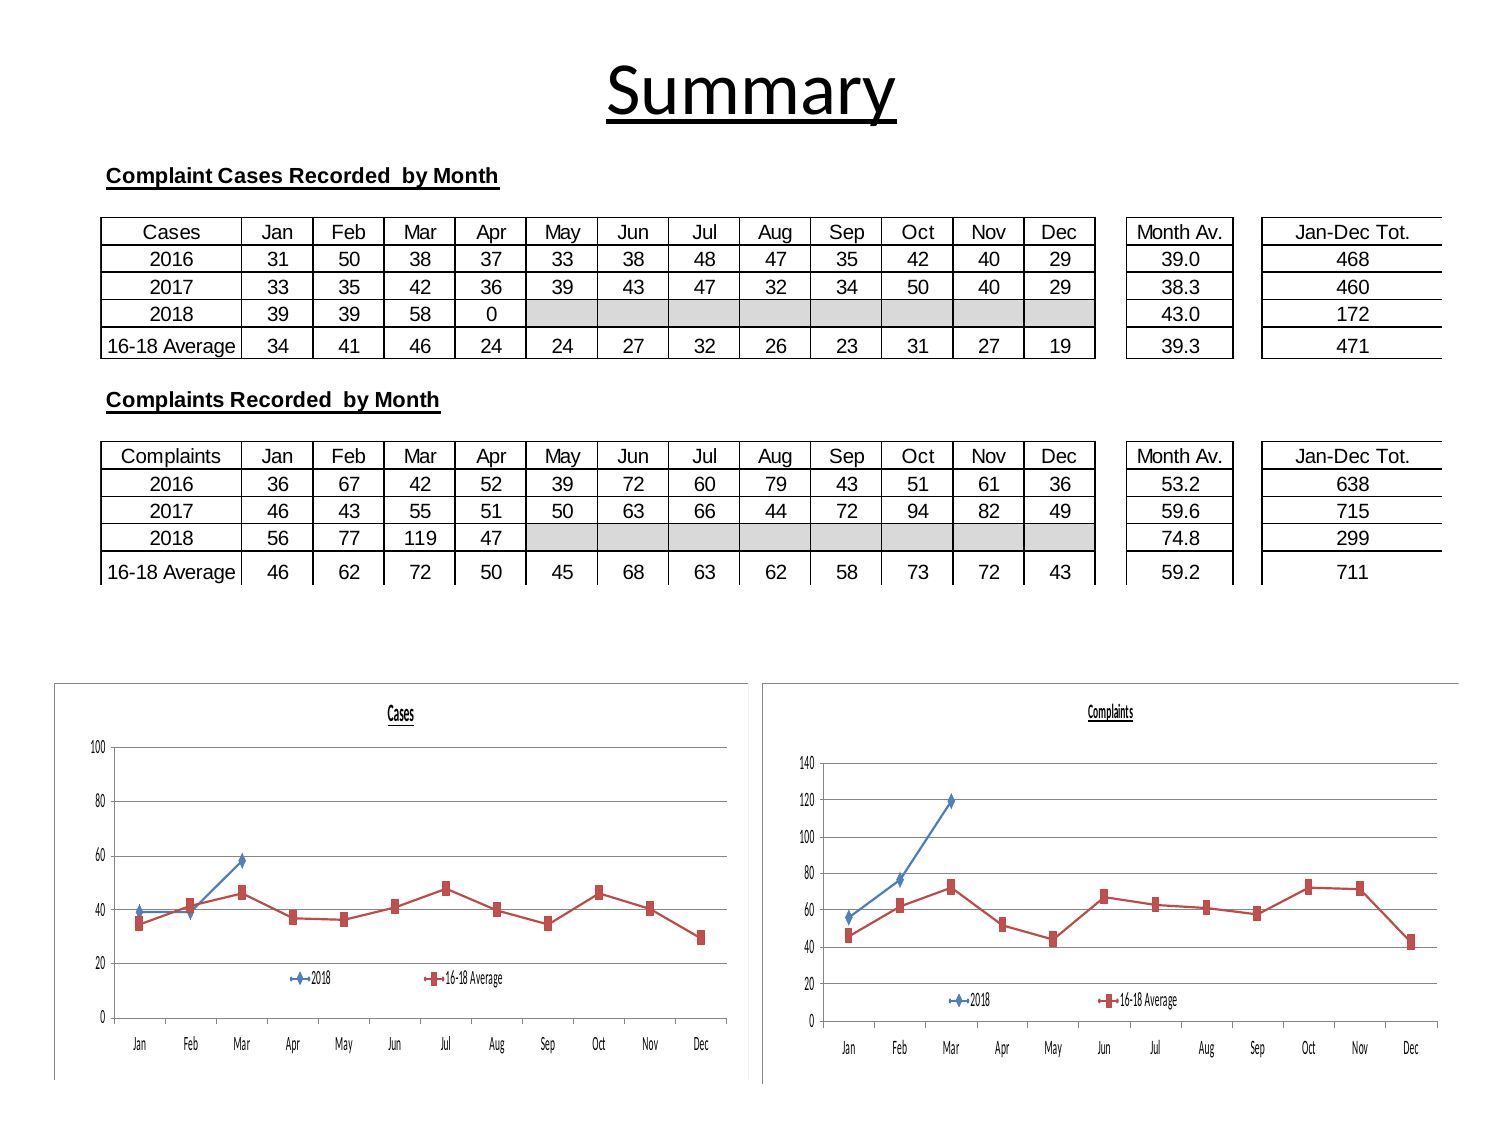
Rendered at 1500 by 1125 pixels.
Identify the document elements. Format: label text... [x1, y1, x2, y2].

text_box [761, 680, 1459, 1084]
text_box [100, 160, 1444, 587]
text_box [52, 682, 749, 1080]
title Summary [76, 30, 1427, 138]
